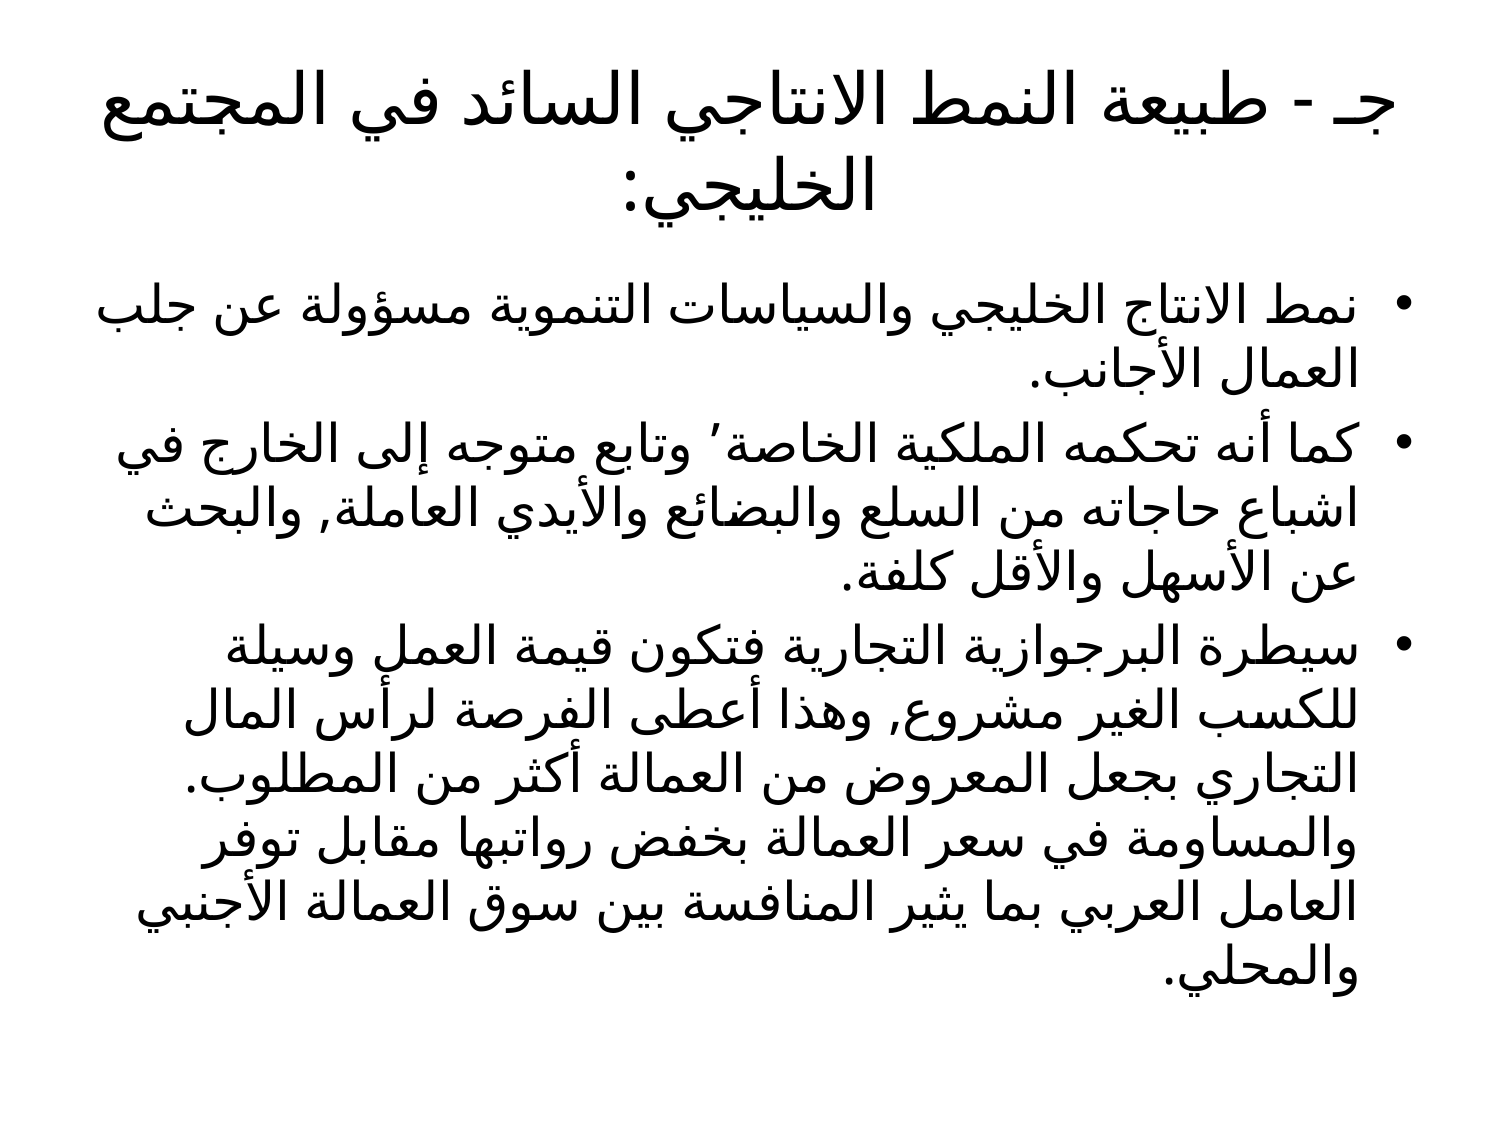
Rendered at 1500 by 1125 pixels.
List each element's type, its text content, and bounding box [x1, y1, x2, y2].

list نمط الانتاج الخليجي والسياسات التنموية مسؤولة عن جلب العمال الأجانب. كما أنه تحكمه الملكية الخاصة’ وتابع متوجه إلى الخارج في اشباع حاجاته من السلع والبضائع والأيدي العاملة, والبحث عن الأسهل والأقل كلفة. سيطرة البرجوازية التجارية فتكون قيمة العمل وسيلة للكسب الغير مشروع, وهذا أعطى الفرصة لرأس المال التجاري بجعل المعروض من العمالة أكثر من المطلوب. والمساومة في سعر العمالة بخفض رواتبها مقابل توفر العامل العربي بما يثير المنافسة بين سوق العمالة الأجنبي والمحلي. [75, 262, 1425, 1005]
title جـ - طبيعة النمط الانتاجي السائد في المجتمع الخليجي: [75, 45, 1425, 233]
